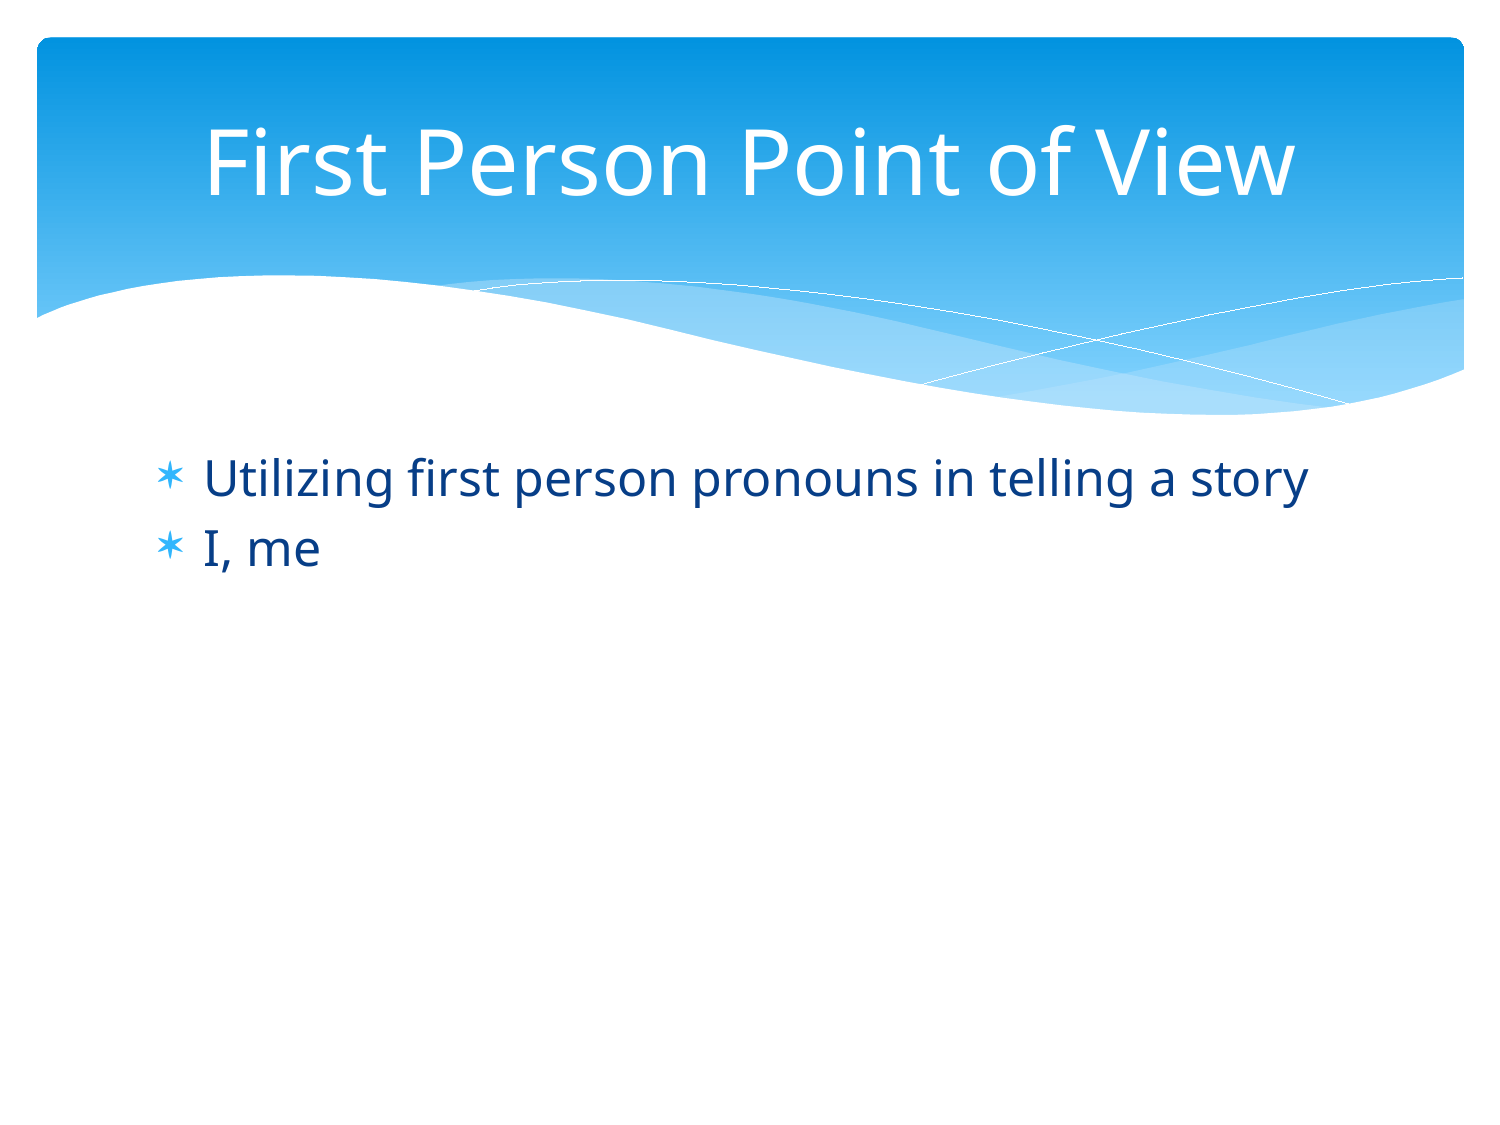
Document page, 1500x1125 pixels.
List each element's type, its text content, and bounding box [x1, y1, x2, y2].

list Utilizing first person pronouns in telling a story I, me [143, 438, 1359, 1005]
title First Person Point of View [75, 55, 1425, 261]
